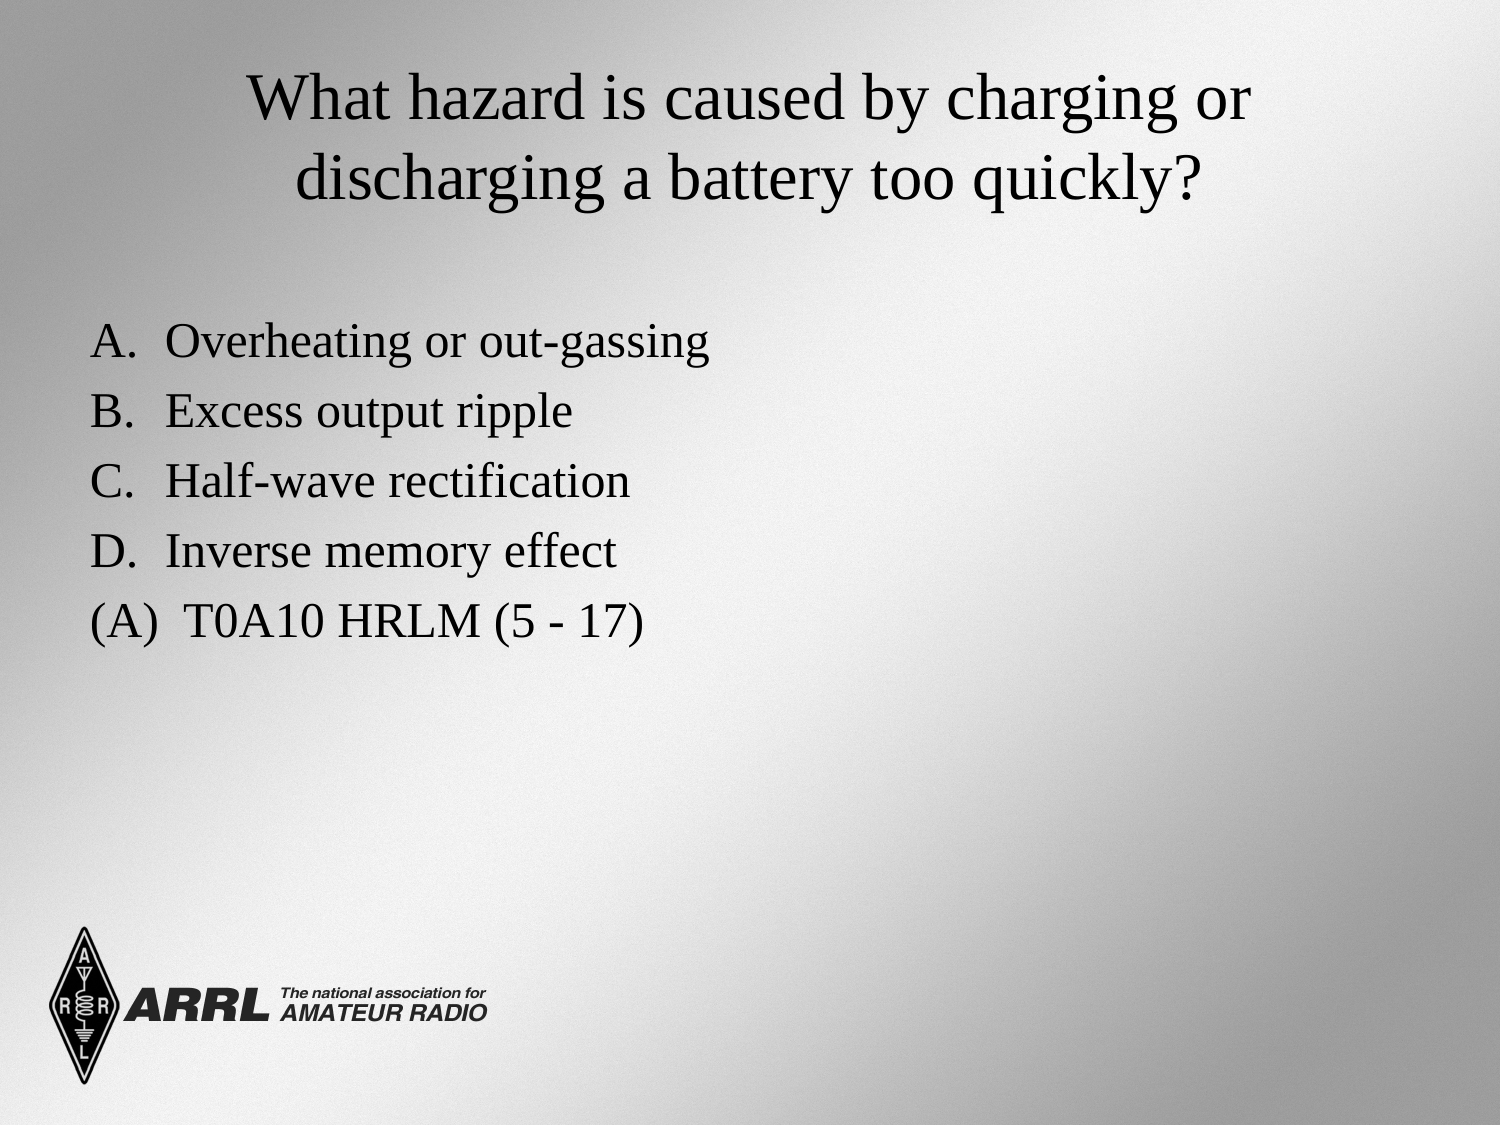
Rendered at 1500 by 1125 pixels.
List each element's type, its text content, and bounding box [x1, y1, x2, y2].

title What hazard is caused by charging or discharging a battery too quickly? [75, 45, 1425, 233]
list Overheating or out-gassing Excess output ripple Half-wave rectification Inverse memory effect (A) T0A10 HRLM (5 - 17) [75, 299, 1425, 1005]
picture [0, 0, 1500, 1125]
